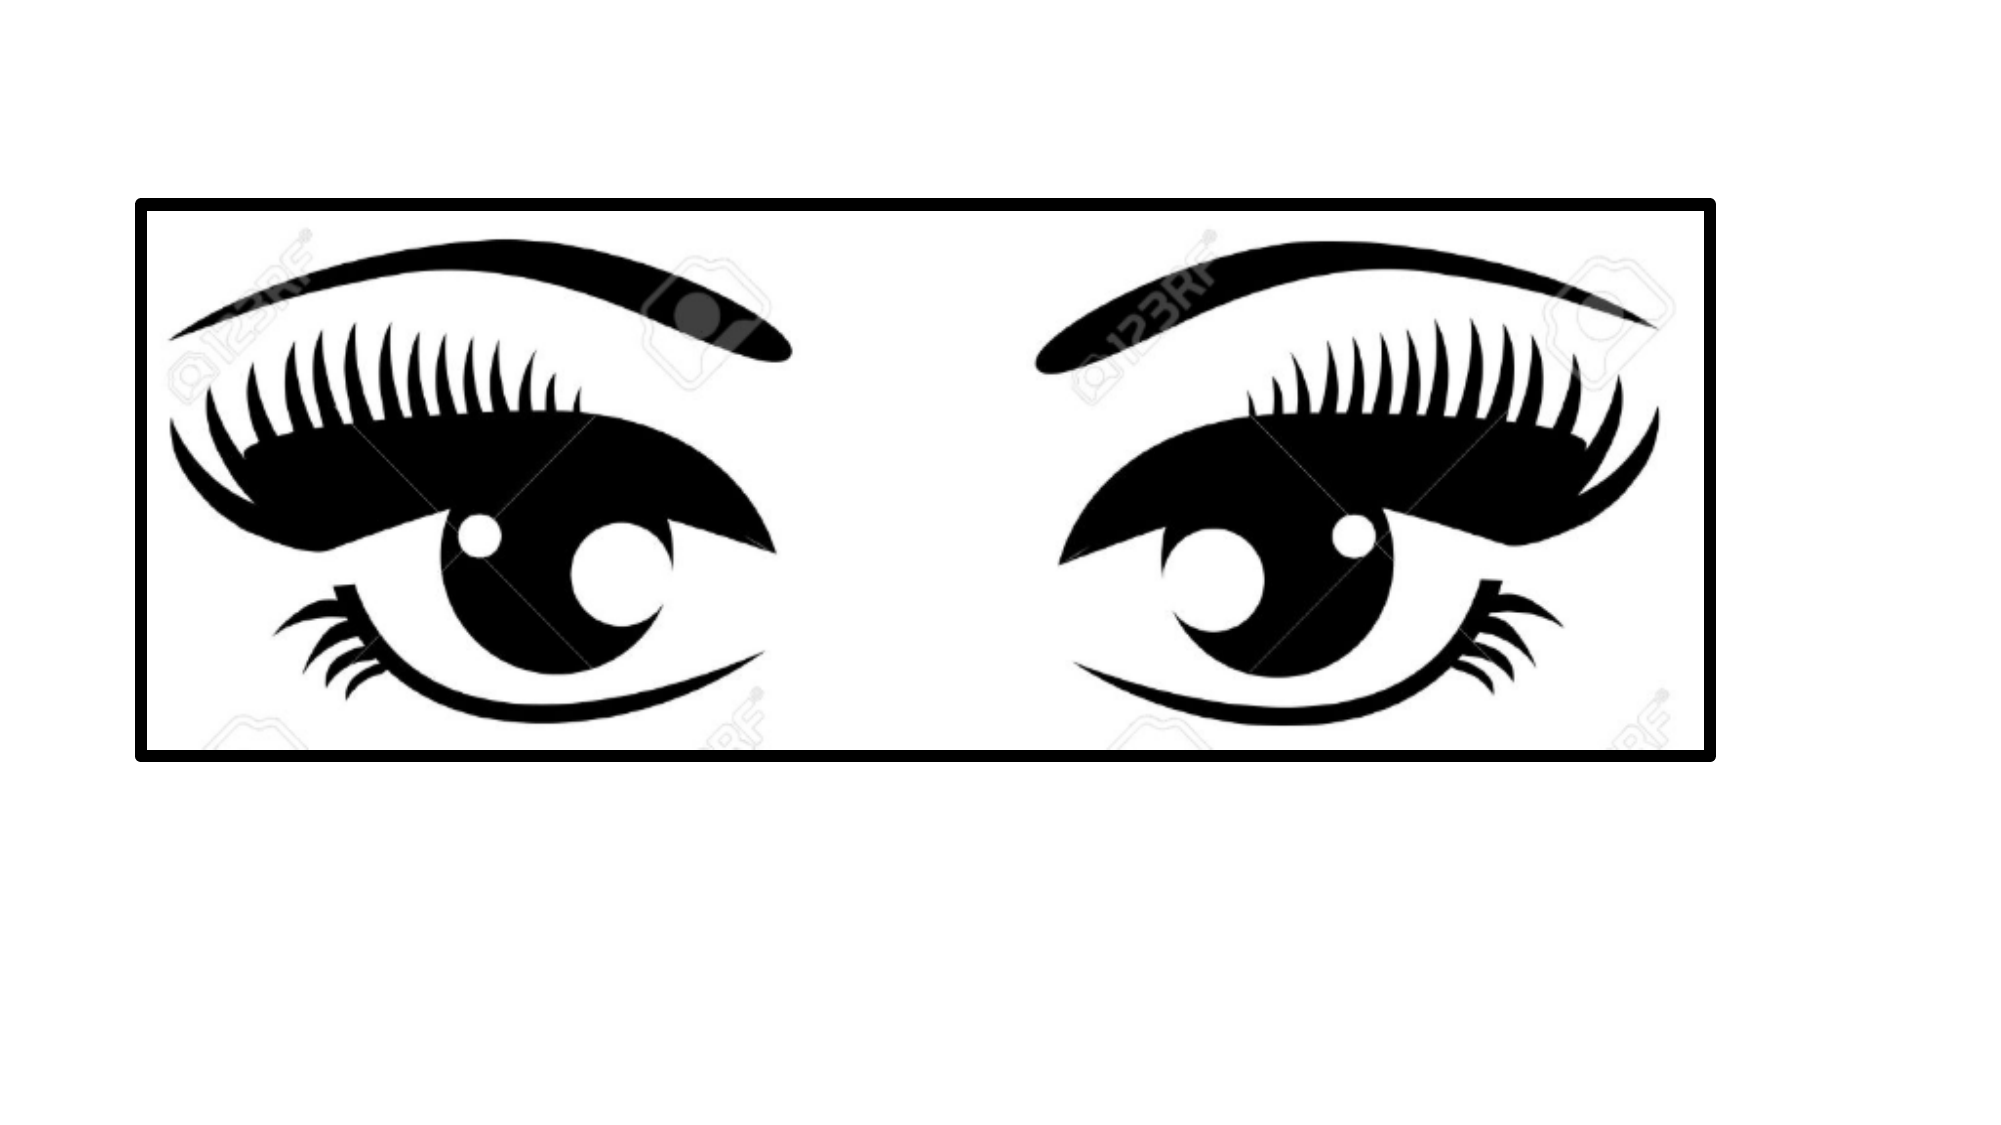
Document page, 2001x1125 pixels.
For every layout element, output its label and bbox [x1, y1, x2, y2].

picture [147, 210, 1704, 750]
